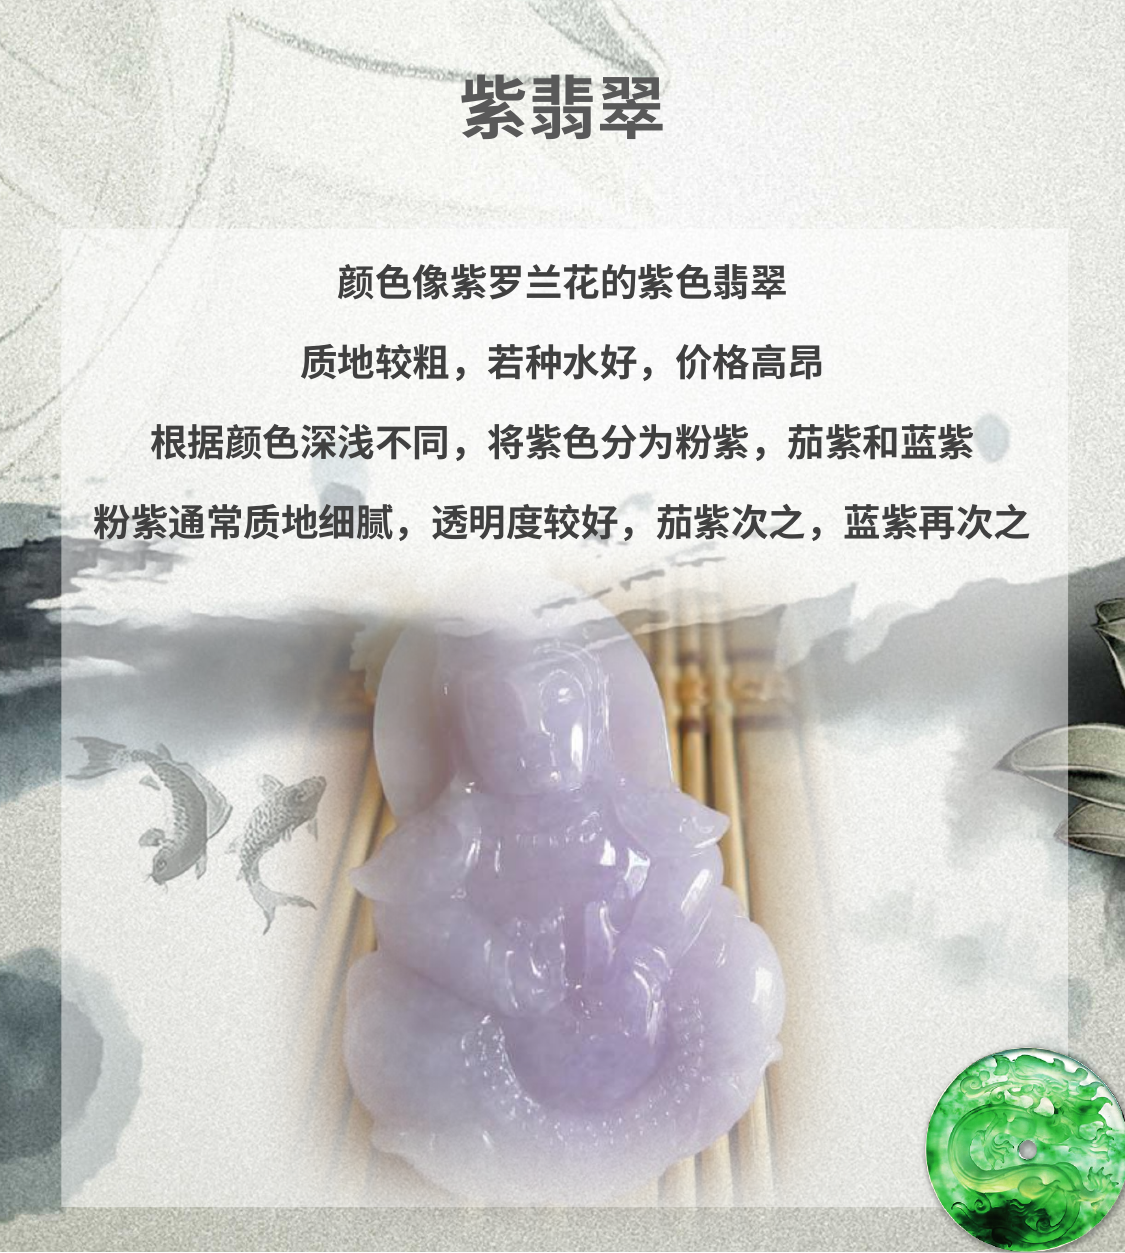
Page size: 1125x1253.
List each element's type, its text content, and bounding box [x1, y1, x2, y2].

title 紫翡翠 [60, 32, 1066, 192]
picture [0, 0, 1125, 1253]
list 颜色像紫罗兰花的紫色翡翠 质地较粗，若种水好，价格高昂 根据颜色深浅不同，将紫色分为粉紫，茄紫和蓝紫 粉紫通常质地细腻，透明度较好，茄紫次之，蓝紫再次之 [58, 228, 1066, 1208]
